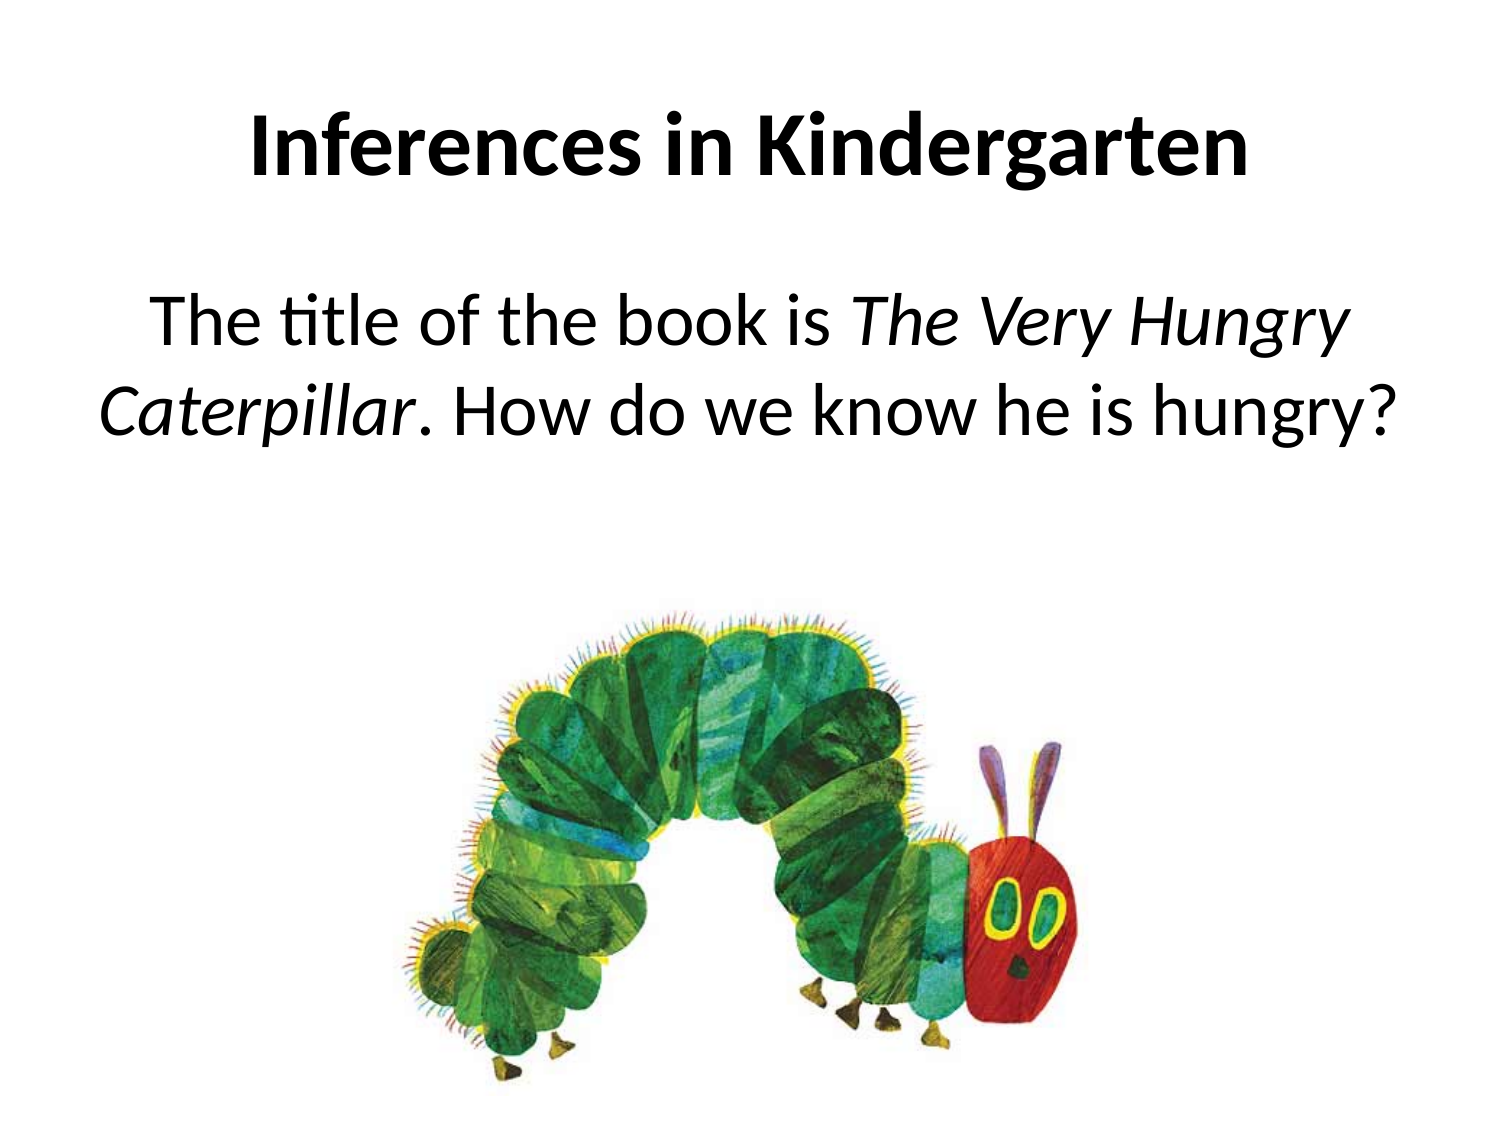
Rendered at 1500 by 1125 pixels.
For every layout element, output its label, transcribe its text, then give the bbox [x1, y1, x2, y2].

list The title of the book is The Very Hungry Caterpillar. How do we know he is hungry? [75, 262, 1425, 1005]
title Inferences in Kindergarten [75, 45, 1425, 233]
picture [370, 587, 1124, 1096]
